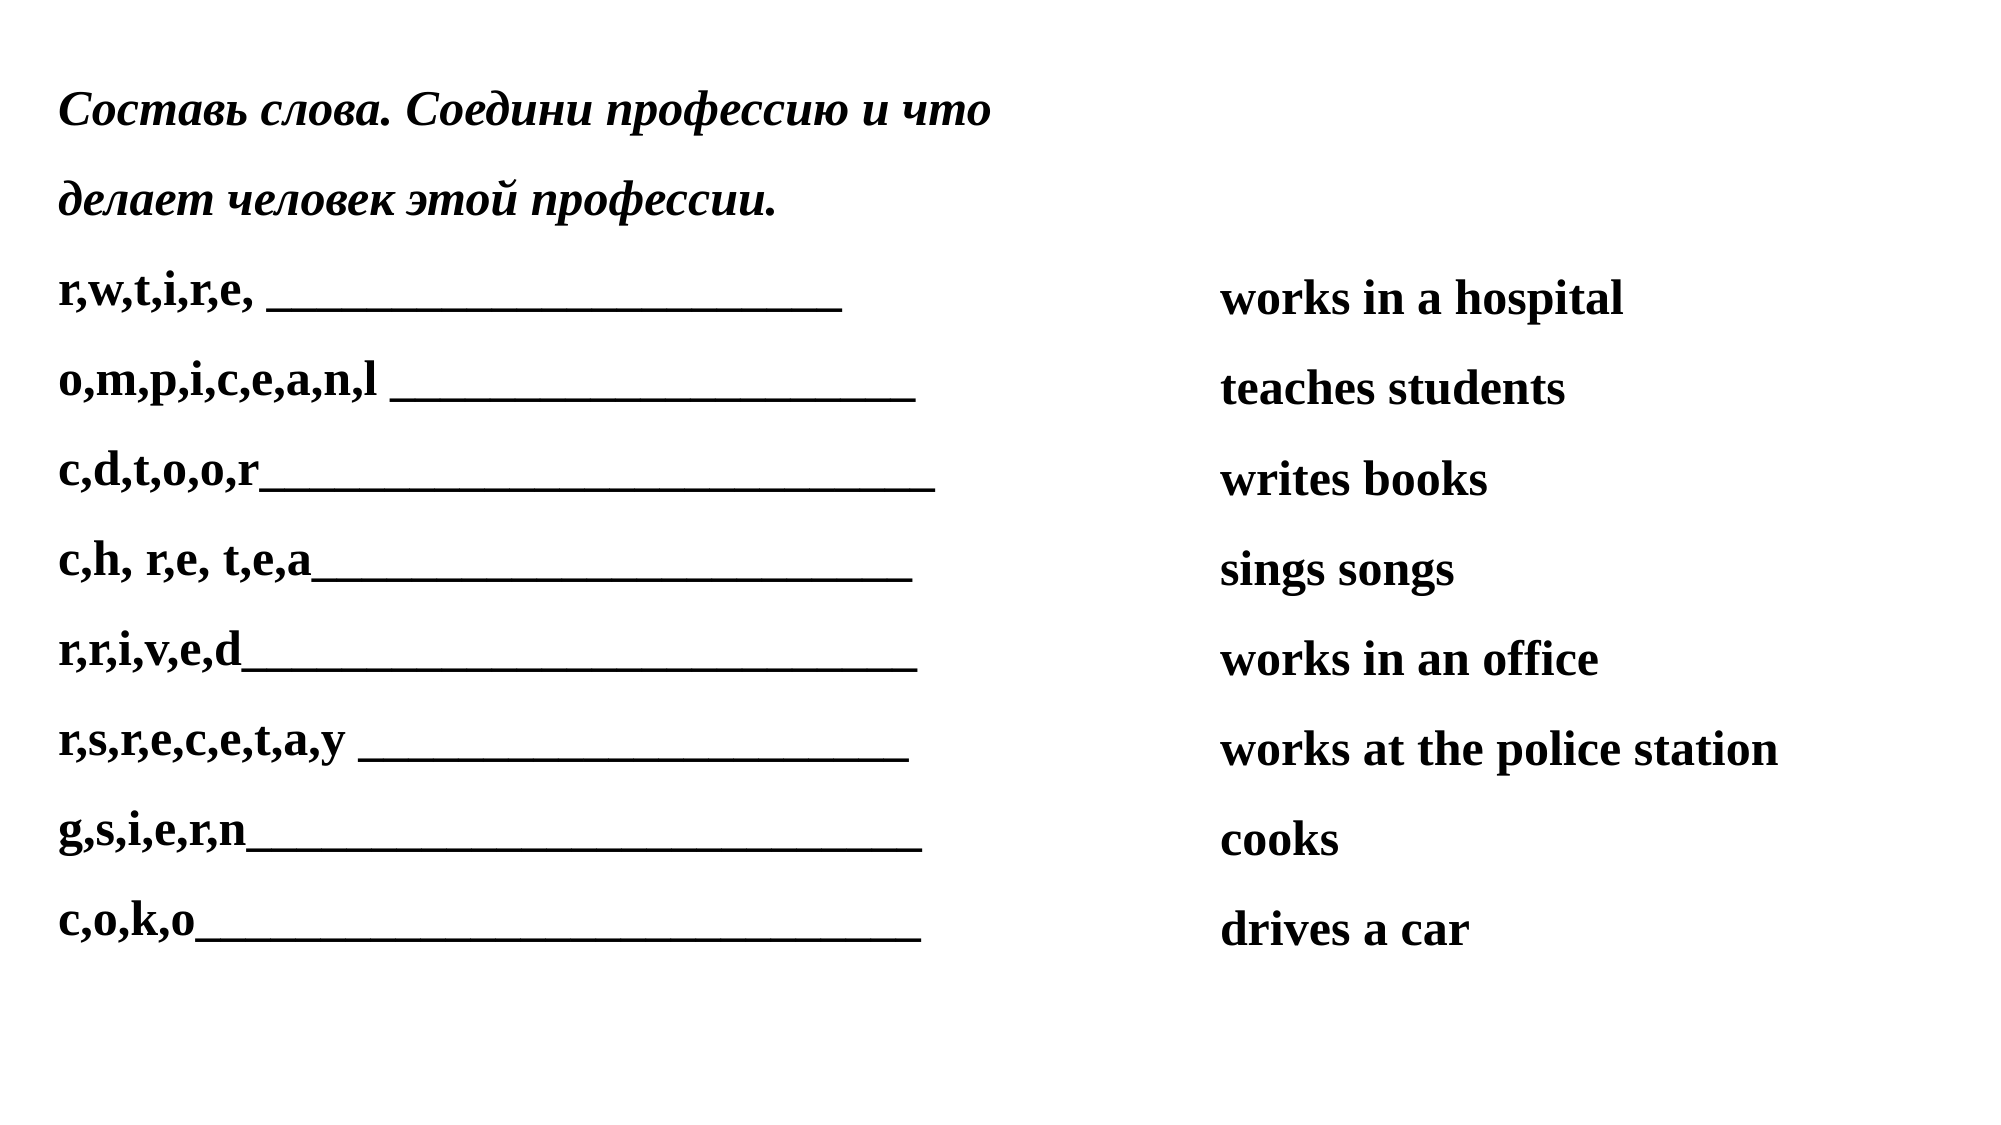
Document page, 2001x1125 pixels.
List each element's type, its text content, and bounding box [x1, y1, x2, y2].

text_box works in a hospital teaches students writes books sings songs works in an office works at the police station cooks drives a car [1205, 227, 1944, 963]
text_box Составь слова. Соедини профессию и что делает человек этой профессии. r,w,t,i,r,e, _______________________ o,m,p,i,c,e,a,n,l _____________________ c,d,t,o,o,r___________________________ c,h, r,e, t,e,a________________________ r,r,i,v,e,d___________________________ r,s,r,e,c,e,t,a,y ______________________ g,s,i,e,r,n___________________________ c,o,k,o_____________________________ [43, 38, 1044, 1044]
